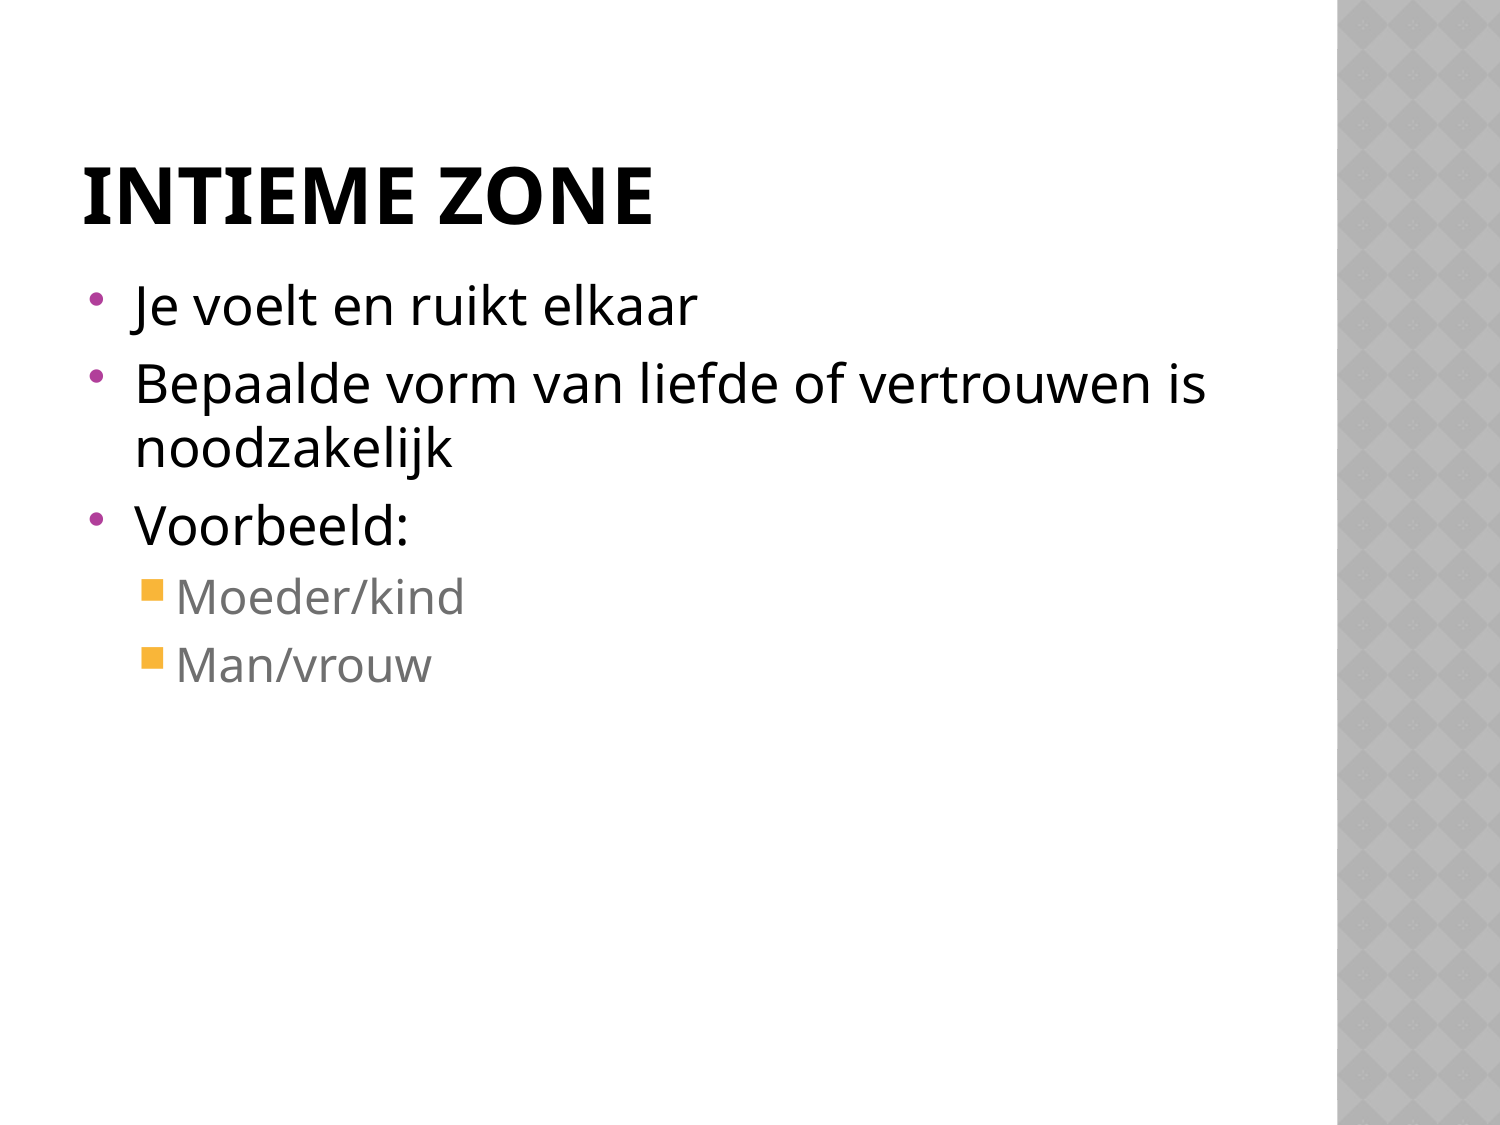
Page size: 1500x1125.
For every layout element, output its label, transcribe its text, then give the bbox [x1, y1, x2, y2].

list Je voelt en ruikt elkaar Bepaalde vorm van liefde of vertrouwen is noodzakelijk Voorbeeld: Moeder/kind Man/vrouw [75, 264, 1400, 1059]
title Intieme zone [75, 52, 1263, 240]
